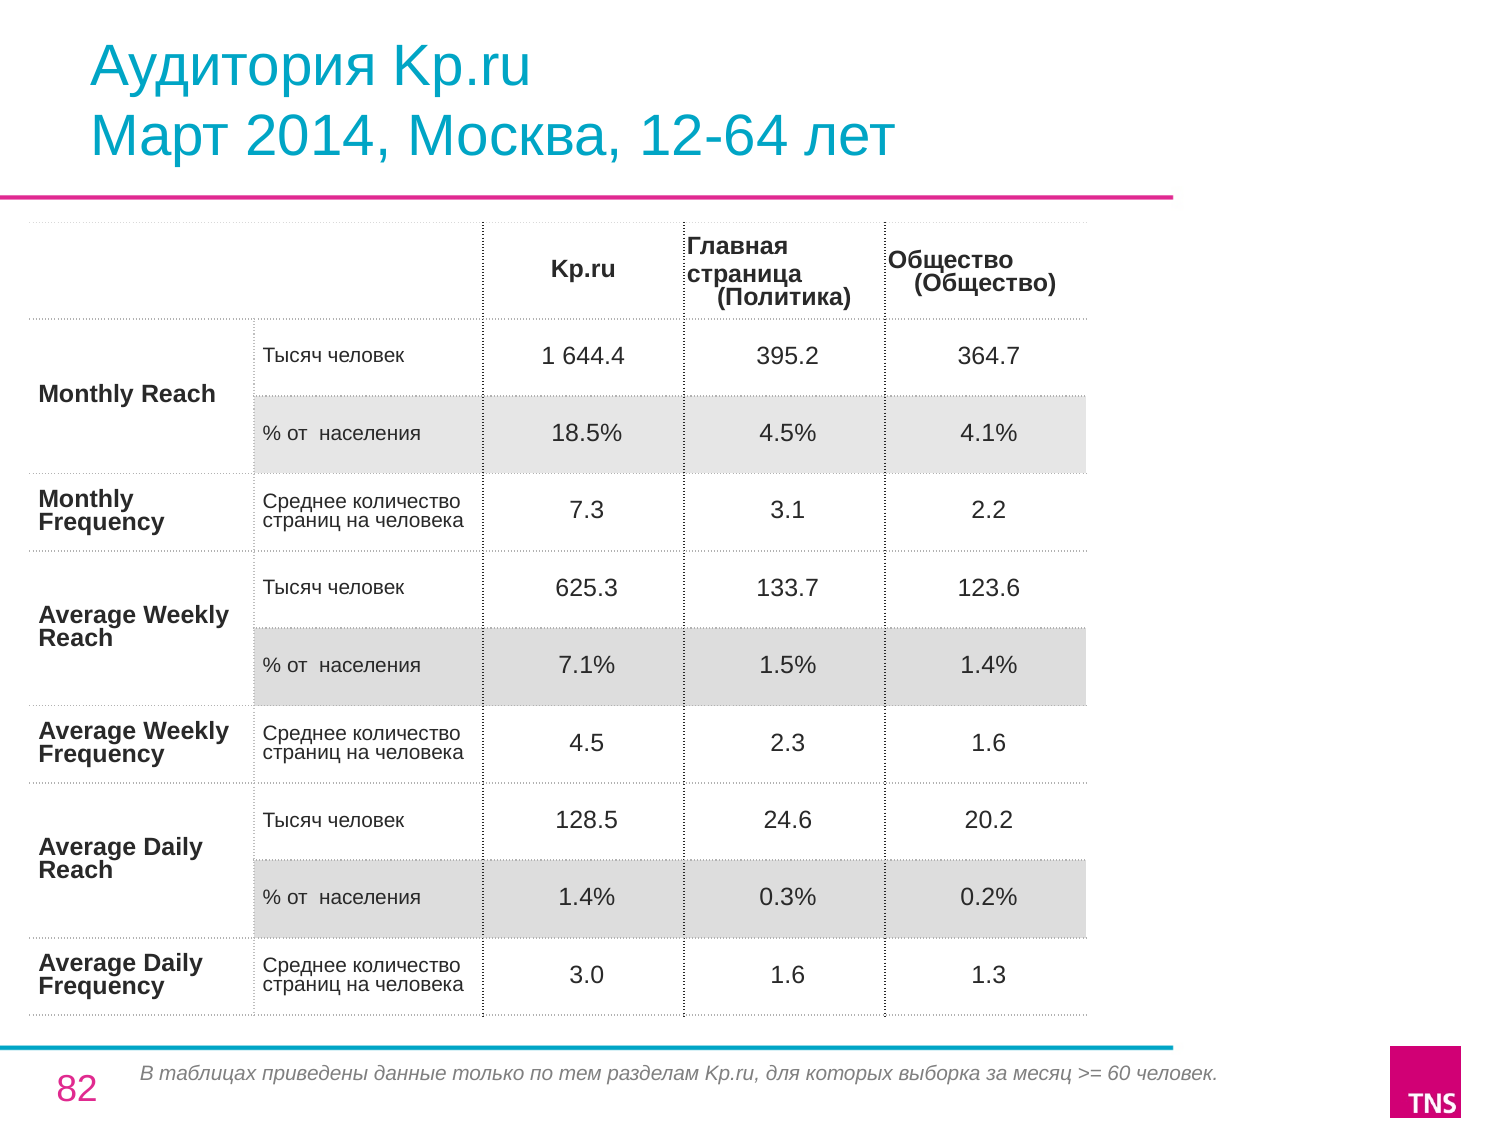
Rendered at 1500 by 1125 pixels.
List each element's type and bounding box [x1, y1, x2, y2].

text_box [124, 1052, 1463, 1092]
title [74, 8, 1476, 187]
picture [0, 0, 1500, 1125]
table_cell [29, 319, 1086, 1015]
table_header [29, 223, 1086, 319]
slide_number [40, 1055, 392, 1125]
